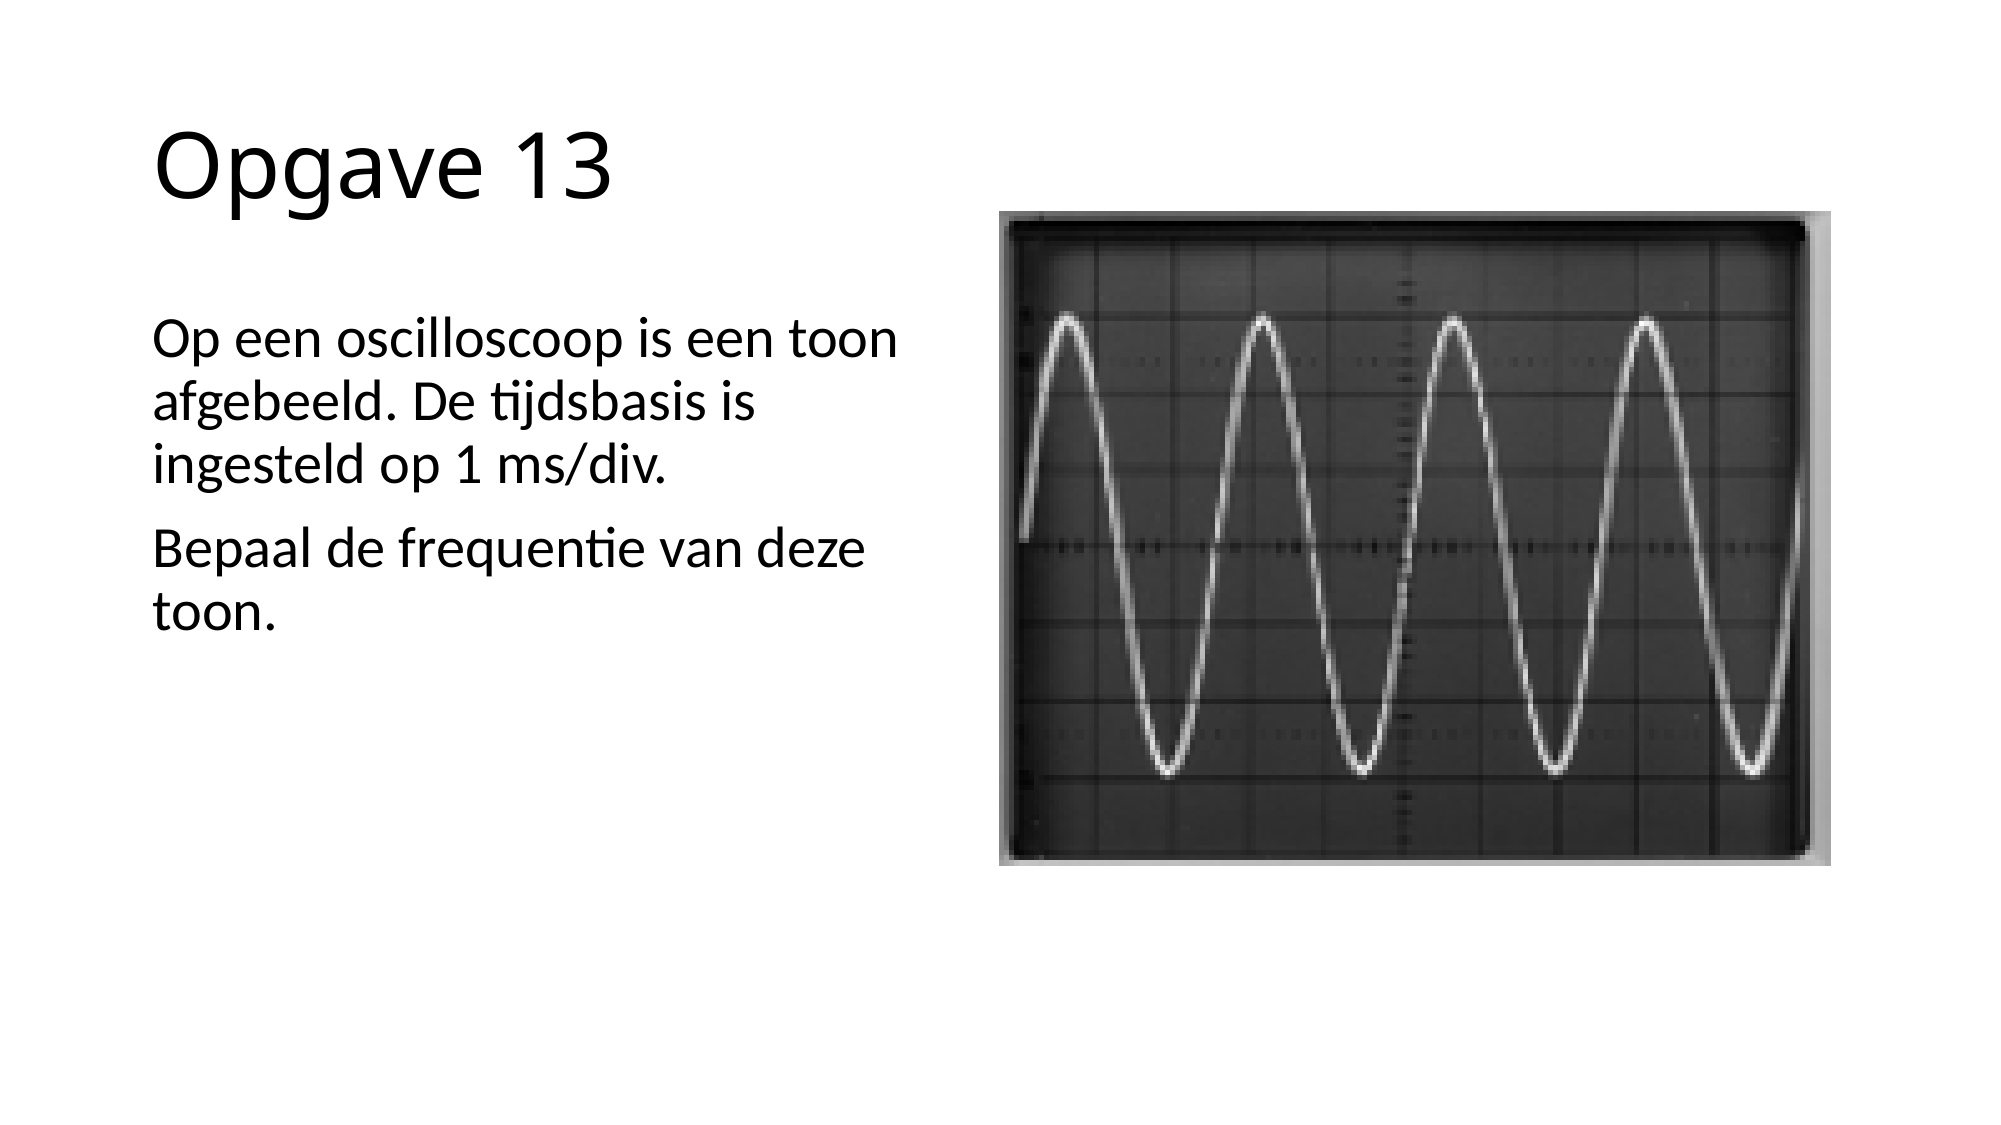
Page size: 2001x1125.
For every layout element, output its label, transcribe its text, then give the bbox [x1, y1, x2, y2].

list Op een oscilloscoop is een toon afgebeeld. De tijdsbasis is ingesteld op 1 ms/div. Bepaal de frequentie van deze toon. [137, 299, 924, 1014]
title Opgave 13 [137, 59, 1863, 278]
picture [999, 211, 1831, 866]
